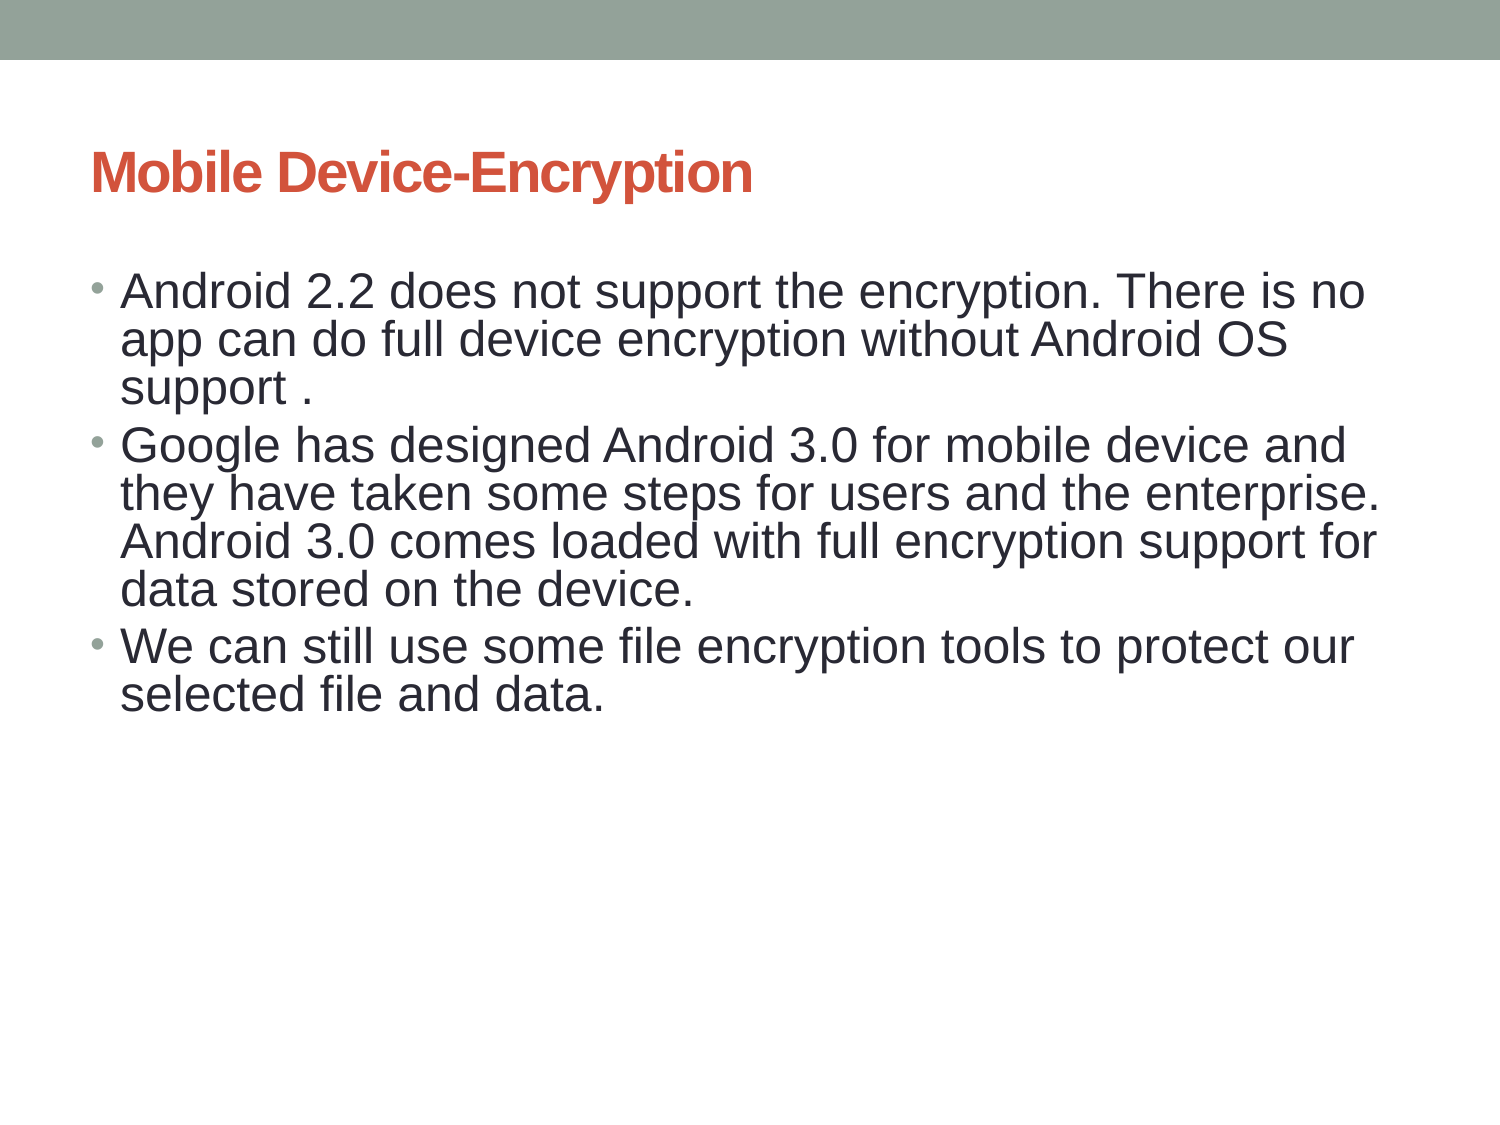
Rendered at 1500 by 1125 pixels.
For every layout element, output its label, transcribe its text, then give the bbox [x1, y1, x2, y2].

title Mobile Device-Encryption [75, 87, 1425, 250]
list Android 2.2 does not support the encryption. There is no app can do full device encryption without Android OS support . Google has designed Android 3.0 for mobile device and they have taken some steps for users and the enterprise. Android 3.0 comes loaded with full encryption support for data stored on the device. We can still use some file encryption tools to protect our selected file and data. [75, 262, 1425, 1063]
